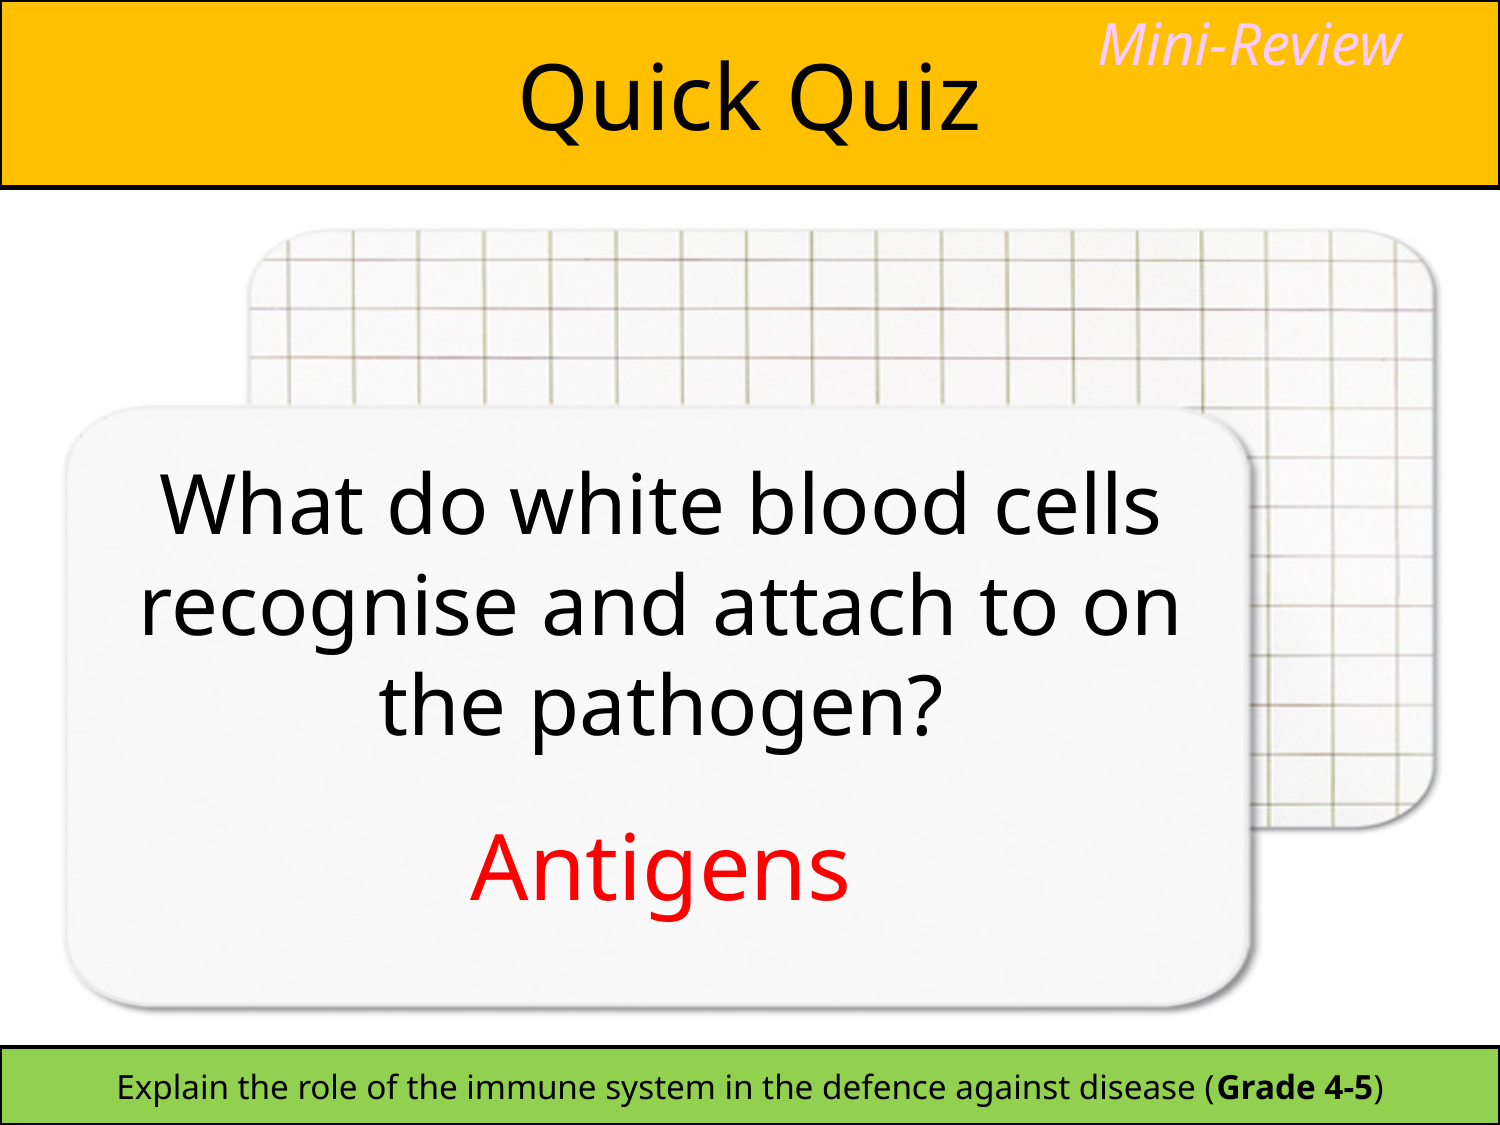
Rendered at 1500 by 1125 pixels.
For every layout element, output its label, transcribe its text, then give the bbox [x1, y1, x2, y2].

title Quick Quiz [0, 0, 1500, 186]
picture [0, 187, 1500, 1051]
text_box Explain the role of the immune system in the defence against disease (Grade 4-5) [0, 1058, 1500, 1125]
text_box Mini-Review [1082, 0, 1417, 85]
